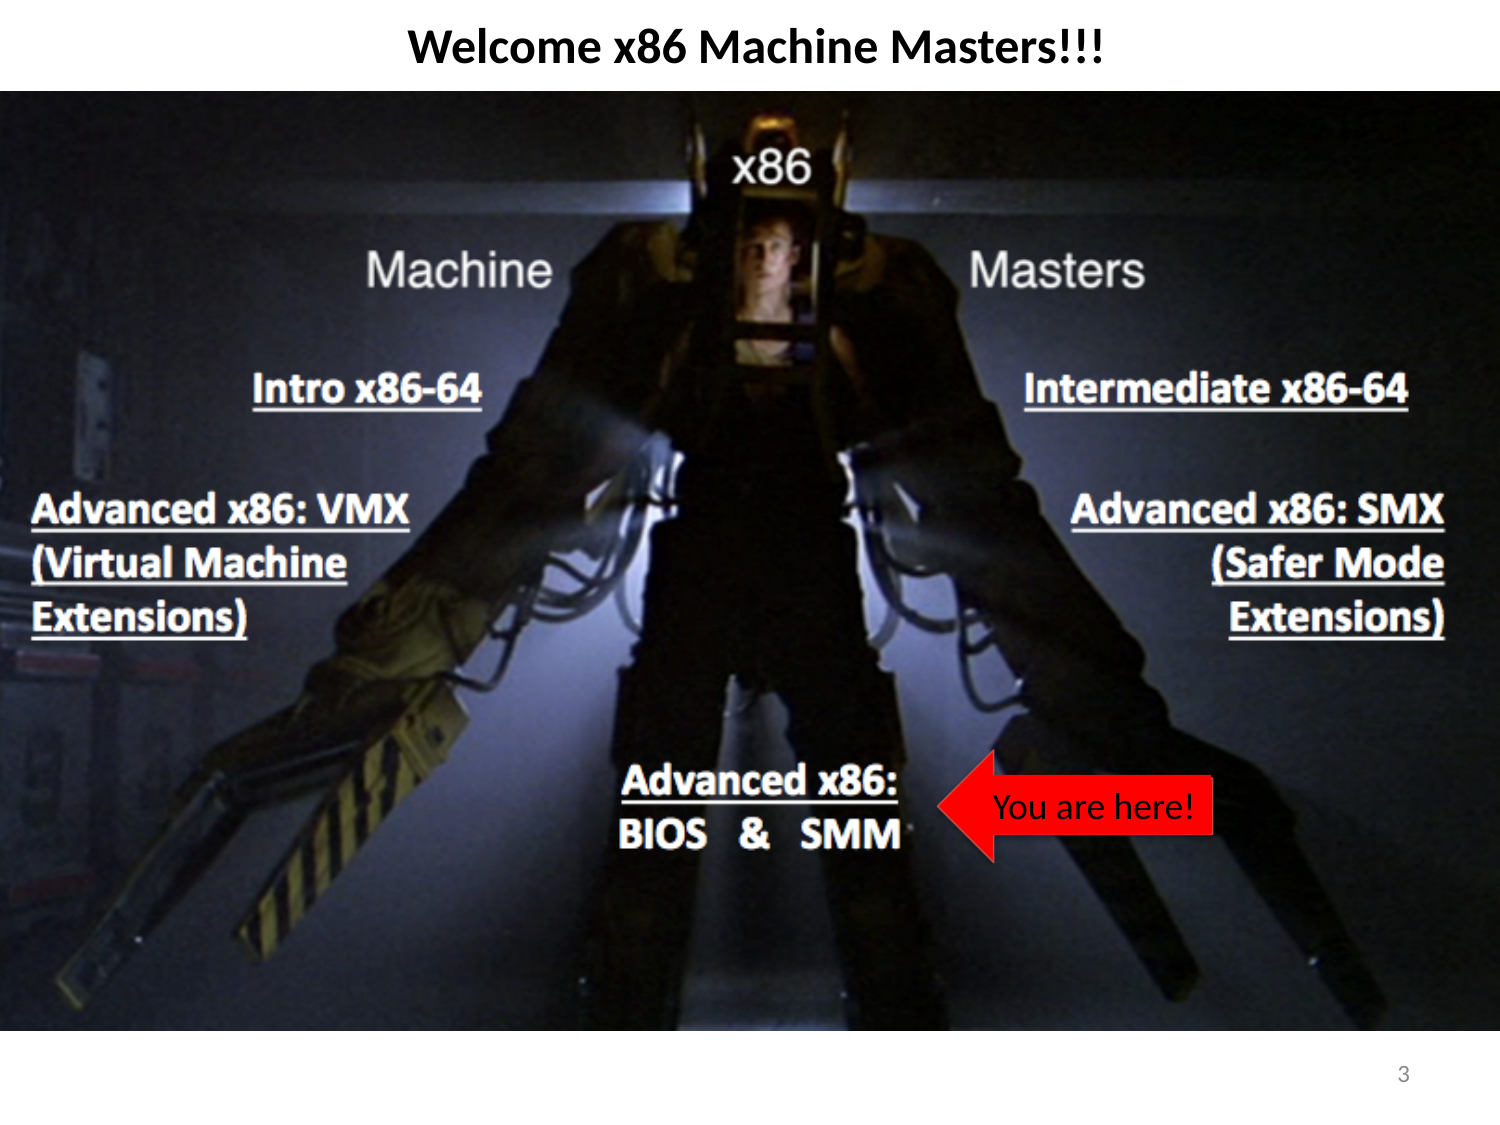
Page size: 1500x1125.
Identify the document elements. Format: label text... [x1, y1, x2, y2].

text_box Welcome x86 Machine Masters!!! [392, 6, 1121, 81]
picture [0, 91, 1500, 1032]
slide_number 3 [1074, 1042, 1425, 1103]
